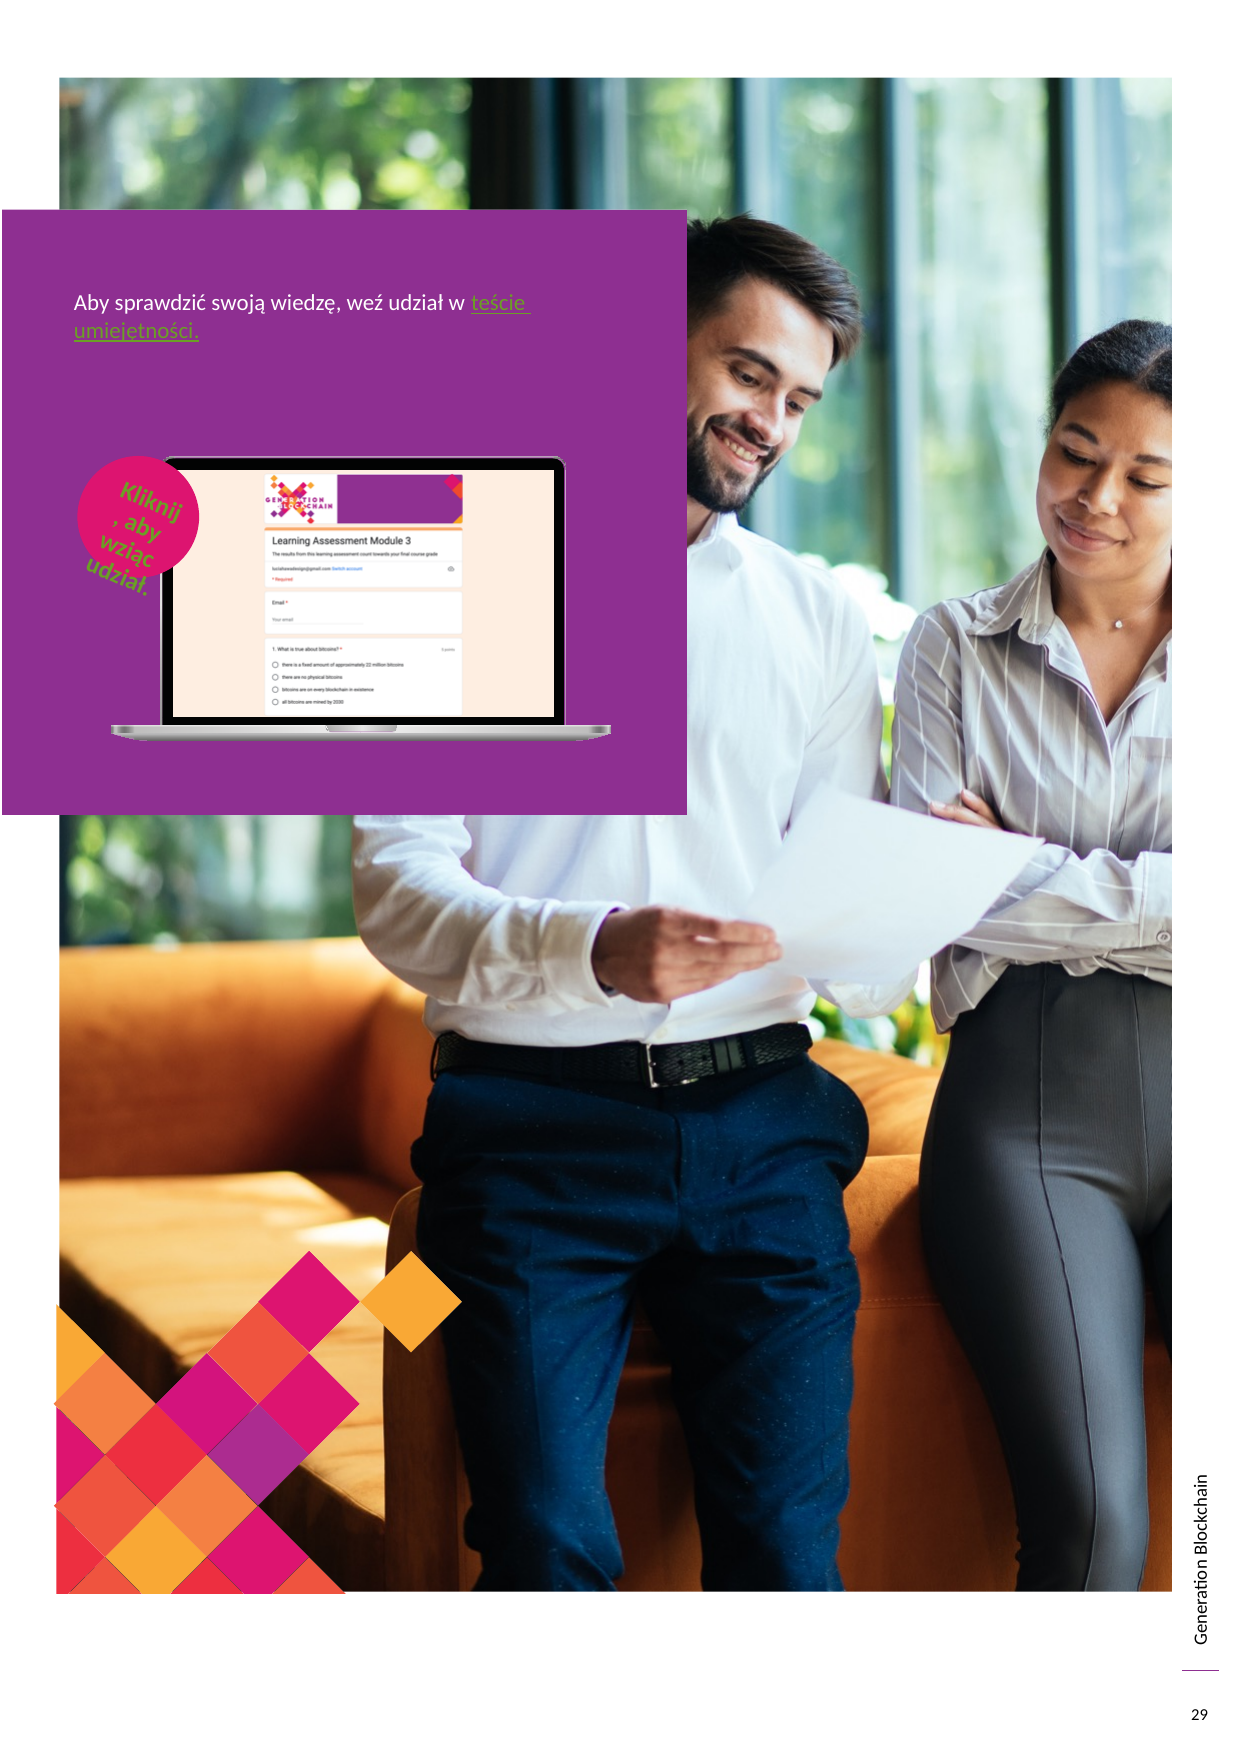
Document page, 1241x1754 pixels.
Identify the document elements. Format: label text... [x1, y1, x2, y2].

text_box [77, 455, 213, 578]
slide_number 29 [1170, 1692, 1229, 1736]
picture [59, 77, 1172, 1592]
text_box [111, 456, 611, 741]
